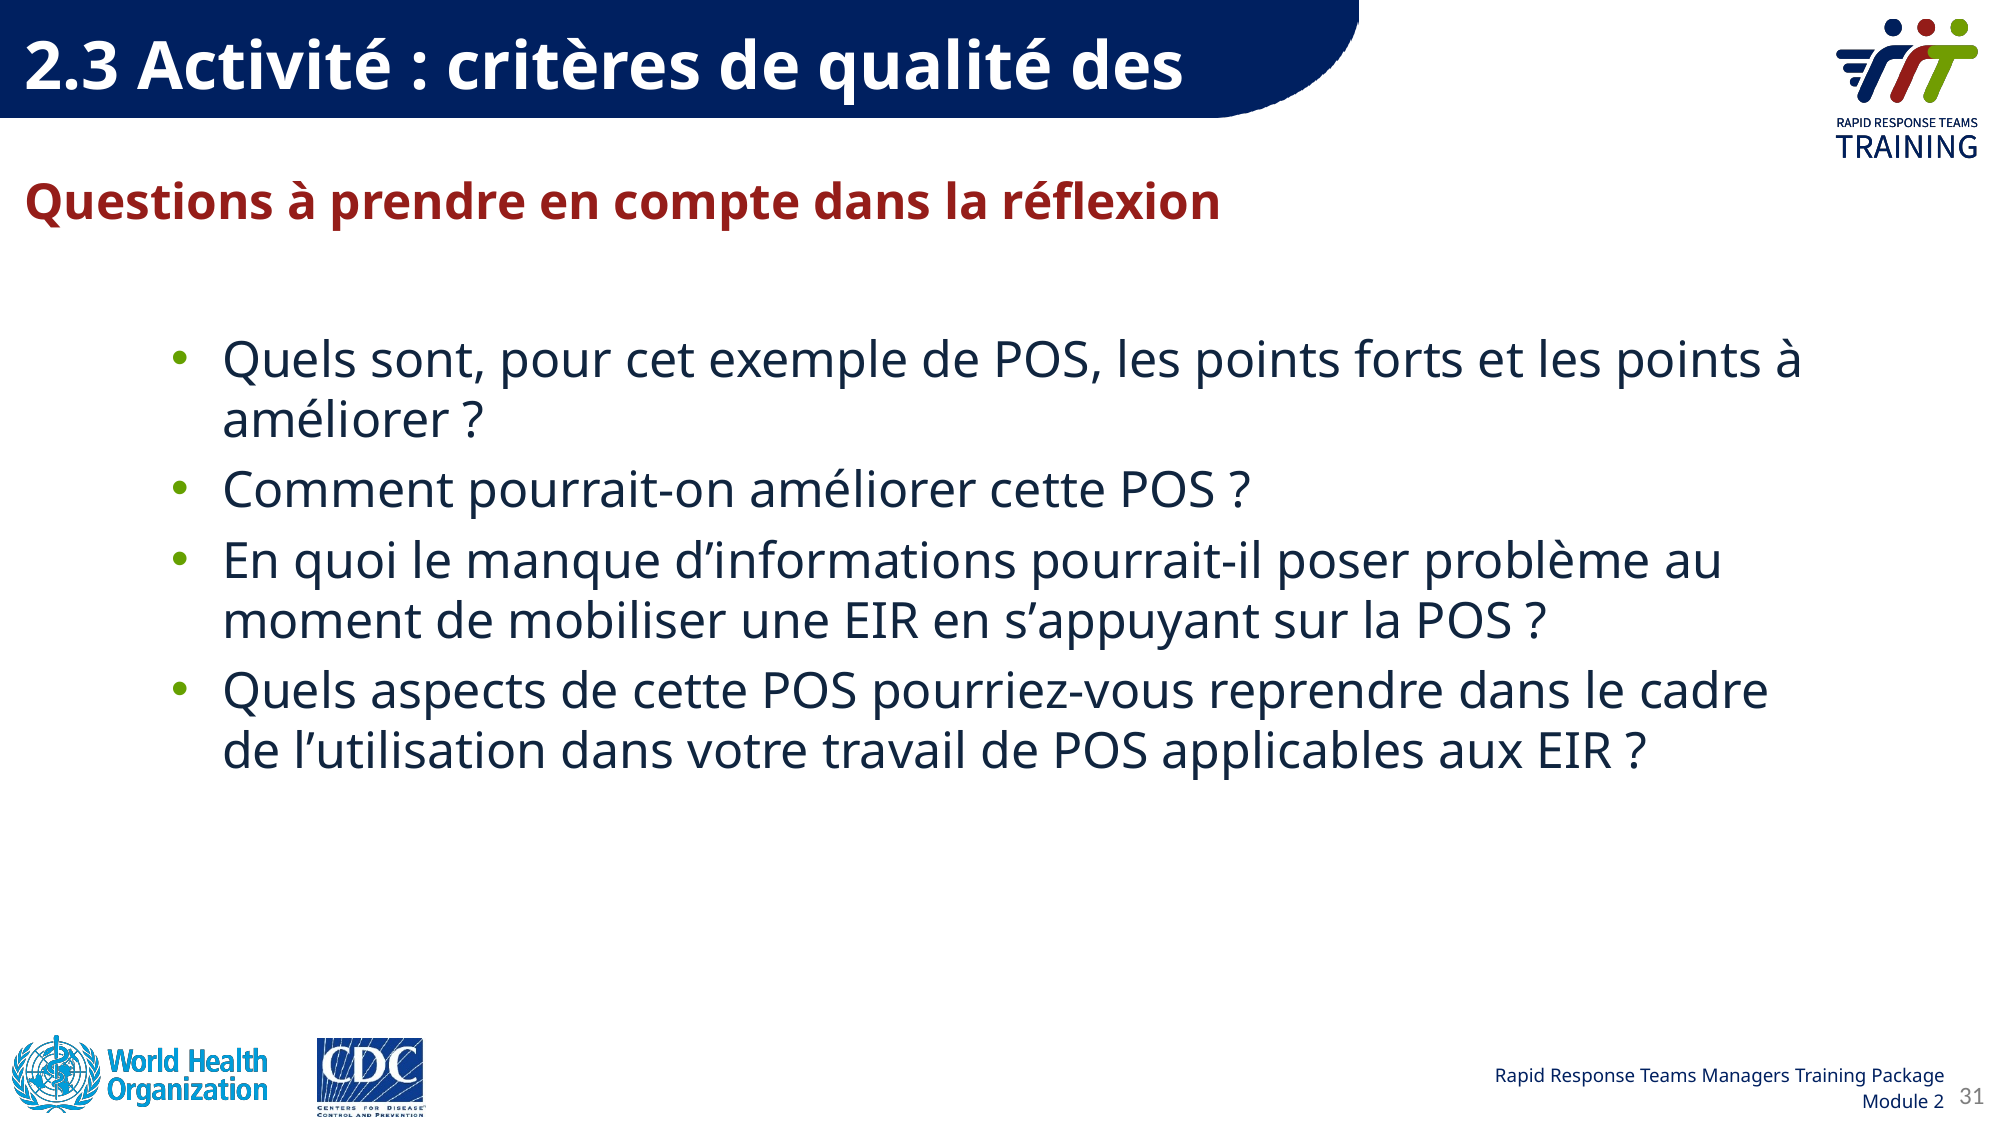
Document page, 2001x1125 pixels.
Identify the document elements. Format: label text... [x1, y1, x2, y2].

list Quels sont, pour cet exemple de POS, les points forts et les points à améliorer ? Comment pourrait-on améliorer cette POS ? En quoi le manque dʼinformations pourrait-il poser problème au moment de mobiliser une EIR en sʼappuyant sur la POS ? Quels aspects de cette POS pourriez-vous reprendre dans le cadre de lʼutilisation dans votre travail de POS applicables aux EIR ? [163, 319, 1817, 891]
picture [22, 1062, 26, 1077]
picture [36, 1088, 78, 1105]
picture [317, 1038, 426, 1117]
picture [59, 1035, 267, 1113]
picture [0, 0, 1359, 118]
picture [30, 1083, 37, 1091]
picture [50, 1108, 62, 1113]
picture [34, 1054, 43, 1078]
picture [24, 1054, 36, 1087]
slide_number 31 [1895, 1071, 2000, 1125]
title Questions à prendre en compte dans la réflexion [16, 149, 1284, 257]
picture [12, 1083, 48, 1113]
picture [12, 1035, 54, 1068]
picture [1835, 19, 1978, 167]
picture [40, 1062, 47, 1070]
picture [46, 1056, 54, 1062]
picture [71, 1053, 90, 1091]
text_box 2.3 Activité : critères de qualité des POS [17, 15, 1255, 191]
